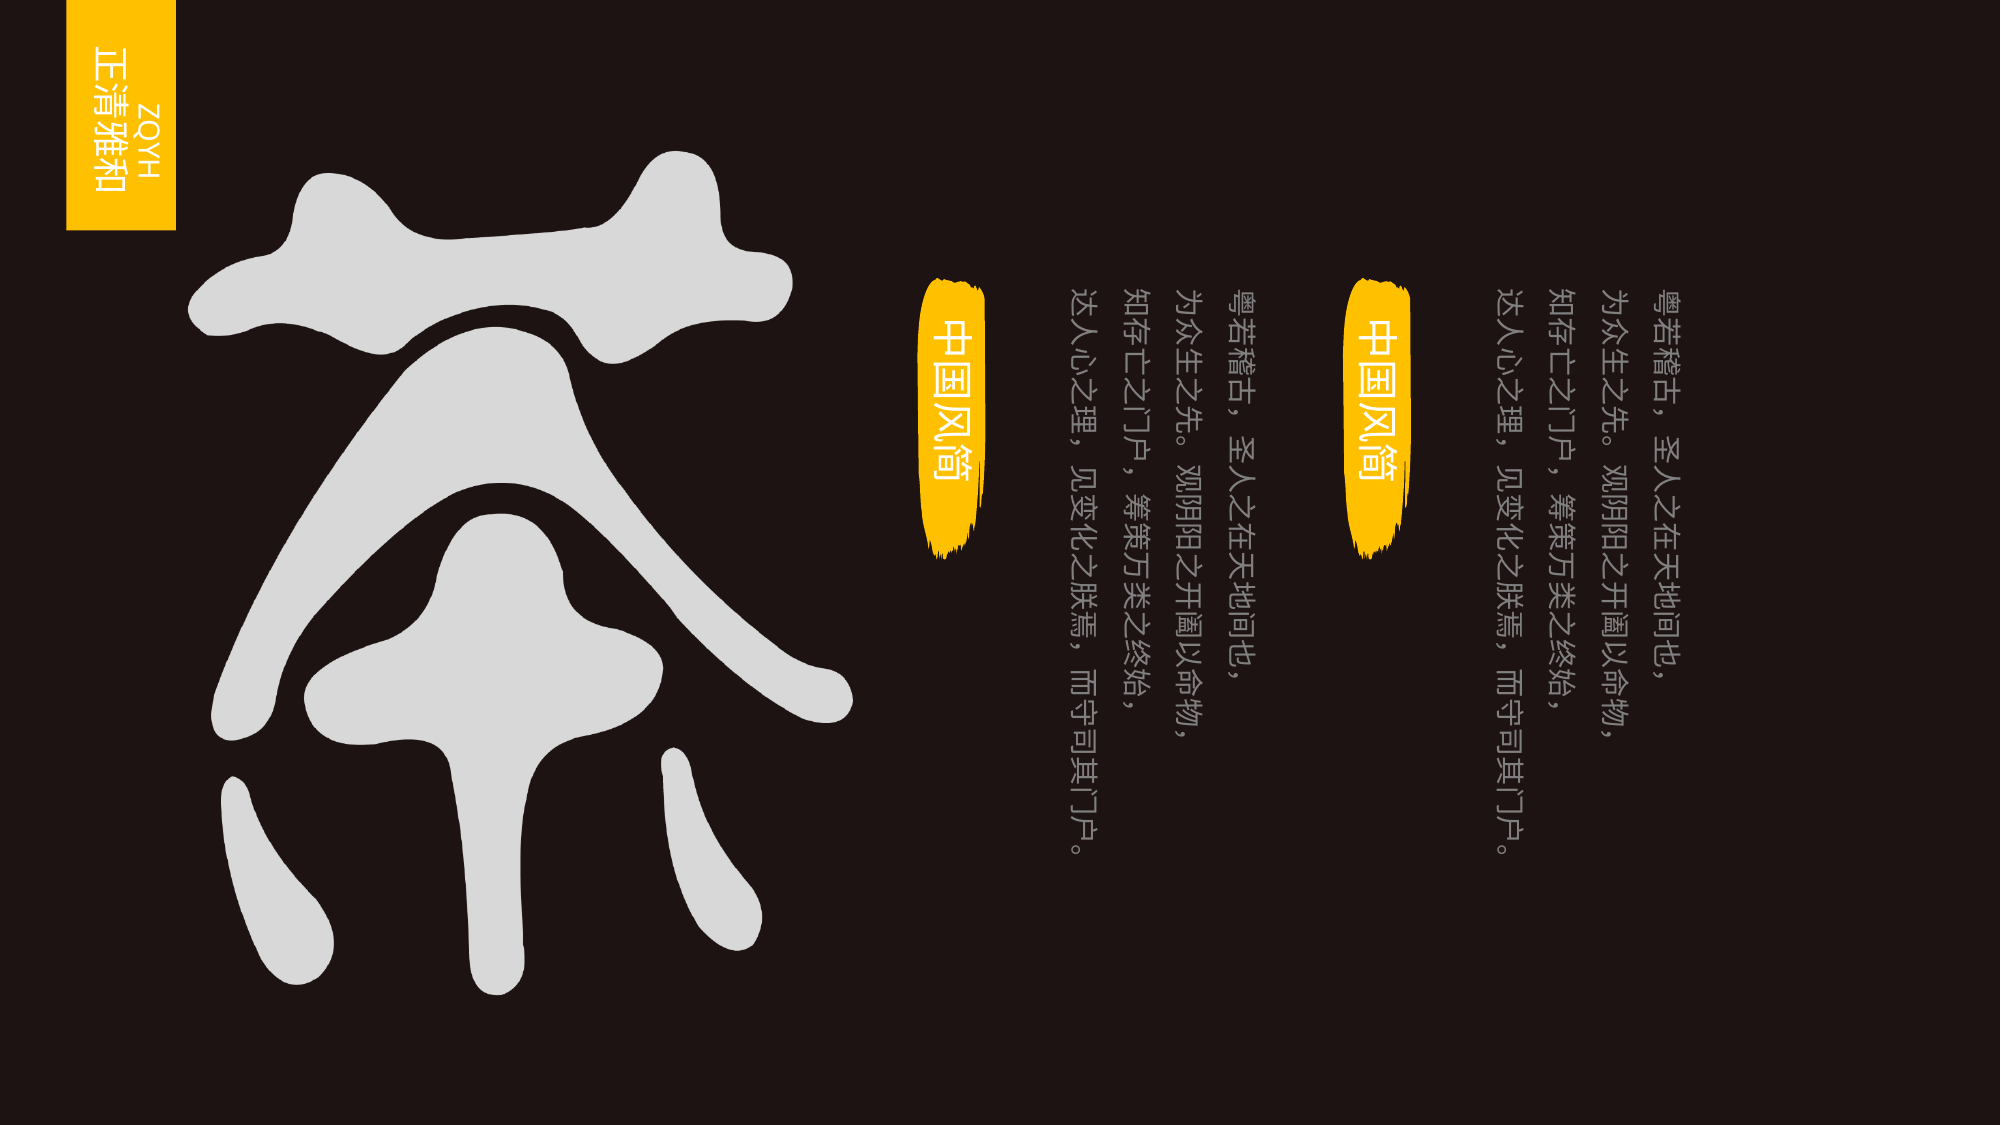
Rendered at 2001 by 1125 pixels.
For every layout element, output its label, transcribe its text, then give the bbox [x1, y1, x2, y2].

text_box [913, 273, 995, 561]
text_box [1338, 273, 1420, 561]
text_box 粤若稽古，圣人之在天地间也， 为众生之先。观阴阳之开阖以命物， 知存亡之门户，筹策万类之终始， 达人心之理，见变化之朕焉，而守司其门户。 [1415, 274, 1711, 942]
text_box [65, 0, 177, 231]
text_box 正清雅和 [66, 30, 143, 212]
text_box 粤若稽古，圣人之在天地间也， 为众生之先。观阴阳之开阖以命物， 知存亡之门户，筹策万类之终始， 达人心之理，见变化之朕焉，而守司其门户。 [989, 274, 1285, 942]
picture [182, 147, 853, 997]
text_box ZQYH [109, 88, 176, 206]
